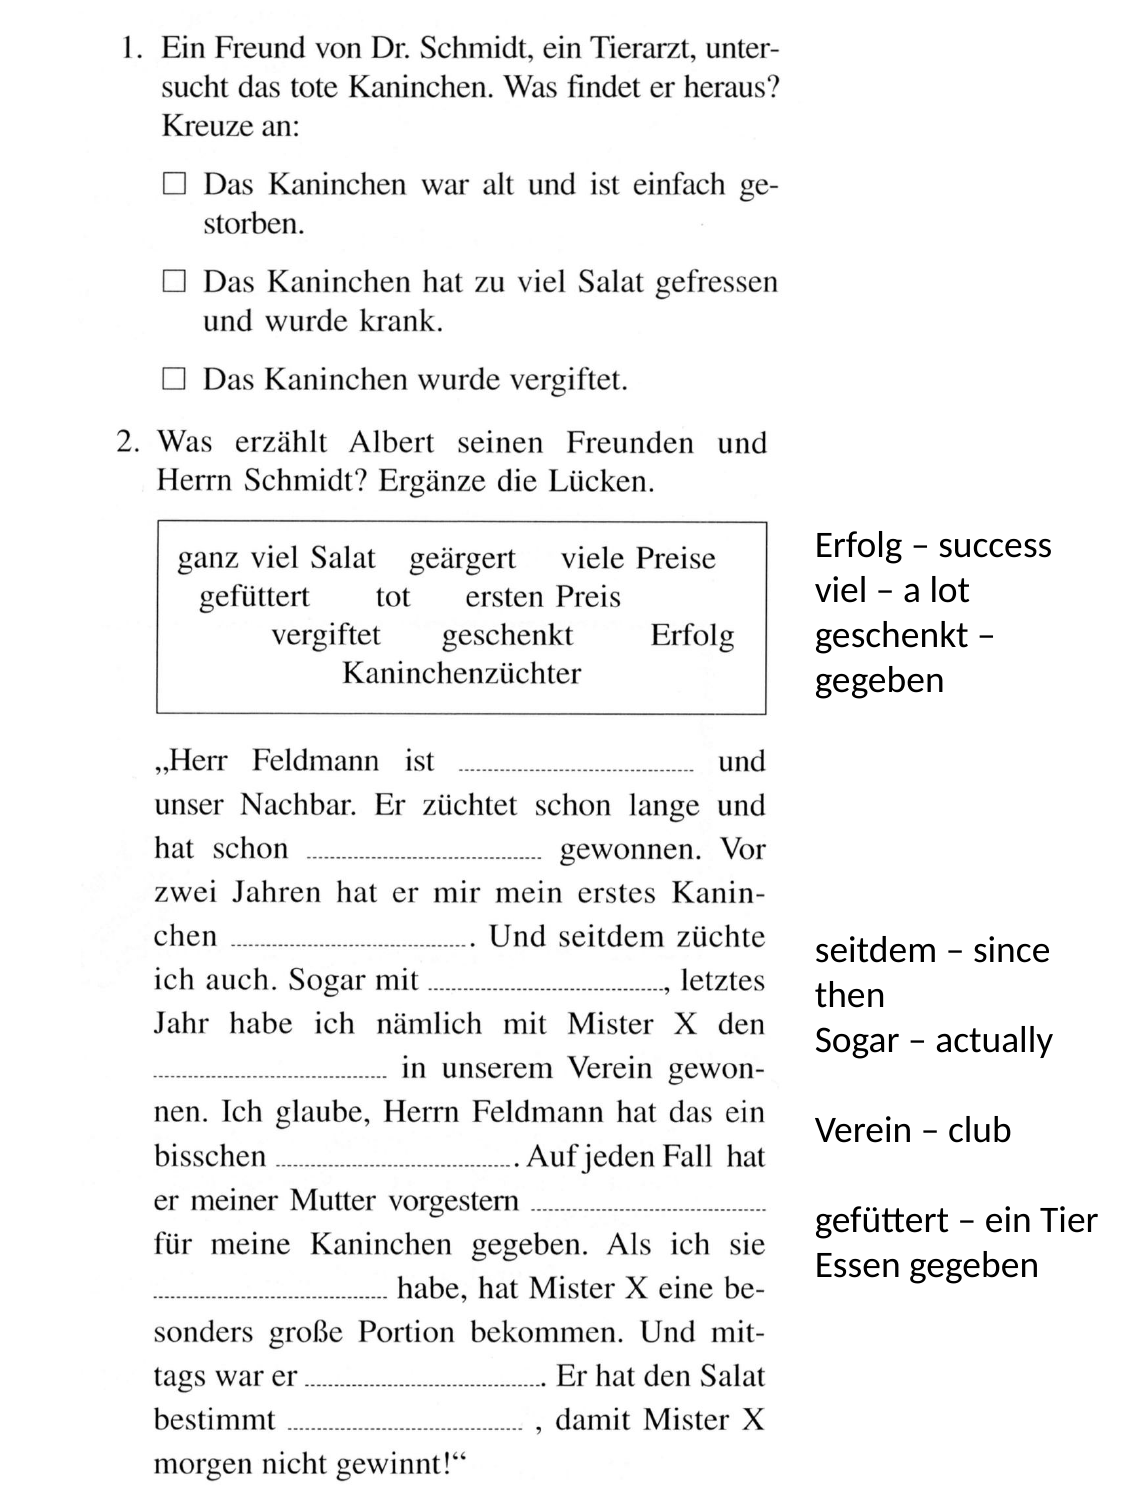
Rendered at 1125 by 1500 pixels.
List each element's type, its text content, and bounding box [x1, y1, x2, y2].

text_box Erfolg – success viel – a lot geschenkt – gegeben seitdem – since then Sogar – actually Verein – club gefüttert – ein Tier Essen gegeben [804, 512, 1125, 1428]
picture [37, 0, 838, 1500]
